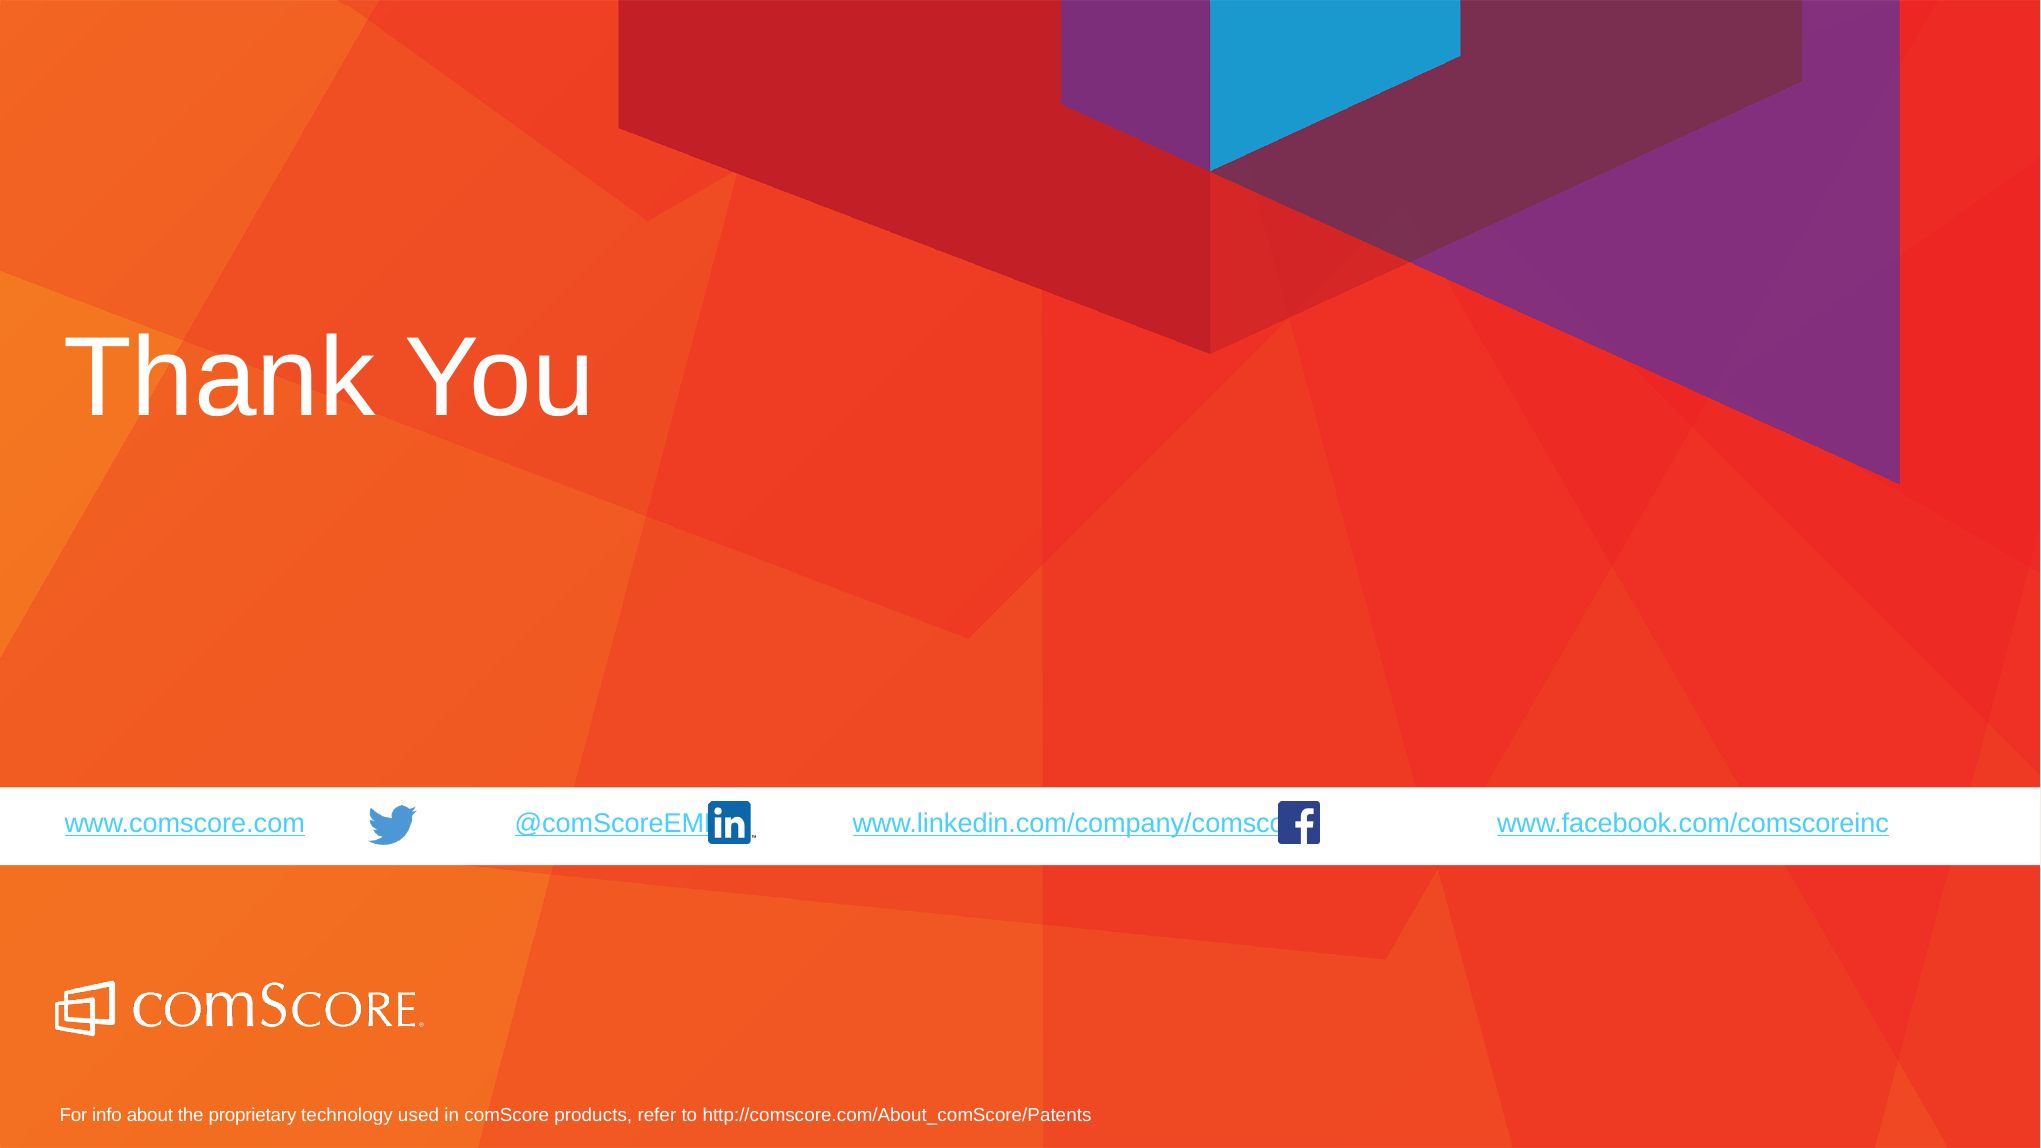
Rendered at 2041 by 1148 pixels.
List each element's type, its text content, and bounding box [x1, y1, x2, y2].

subtitle Thank You [45, 303, 1620, 744]
picture [1278, 801, 1320, 844]
picture [708, 801, 756, 844]
picture [367, 805, 417, 845]
picture [0, 866, 2041, 1148]
picture [0, 0, 2041, 787]
